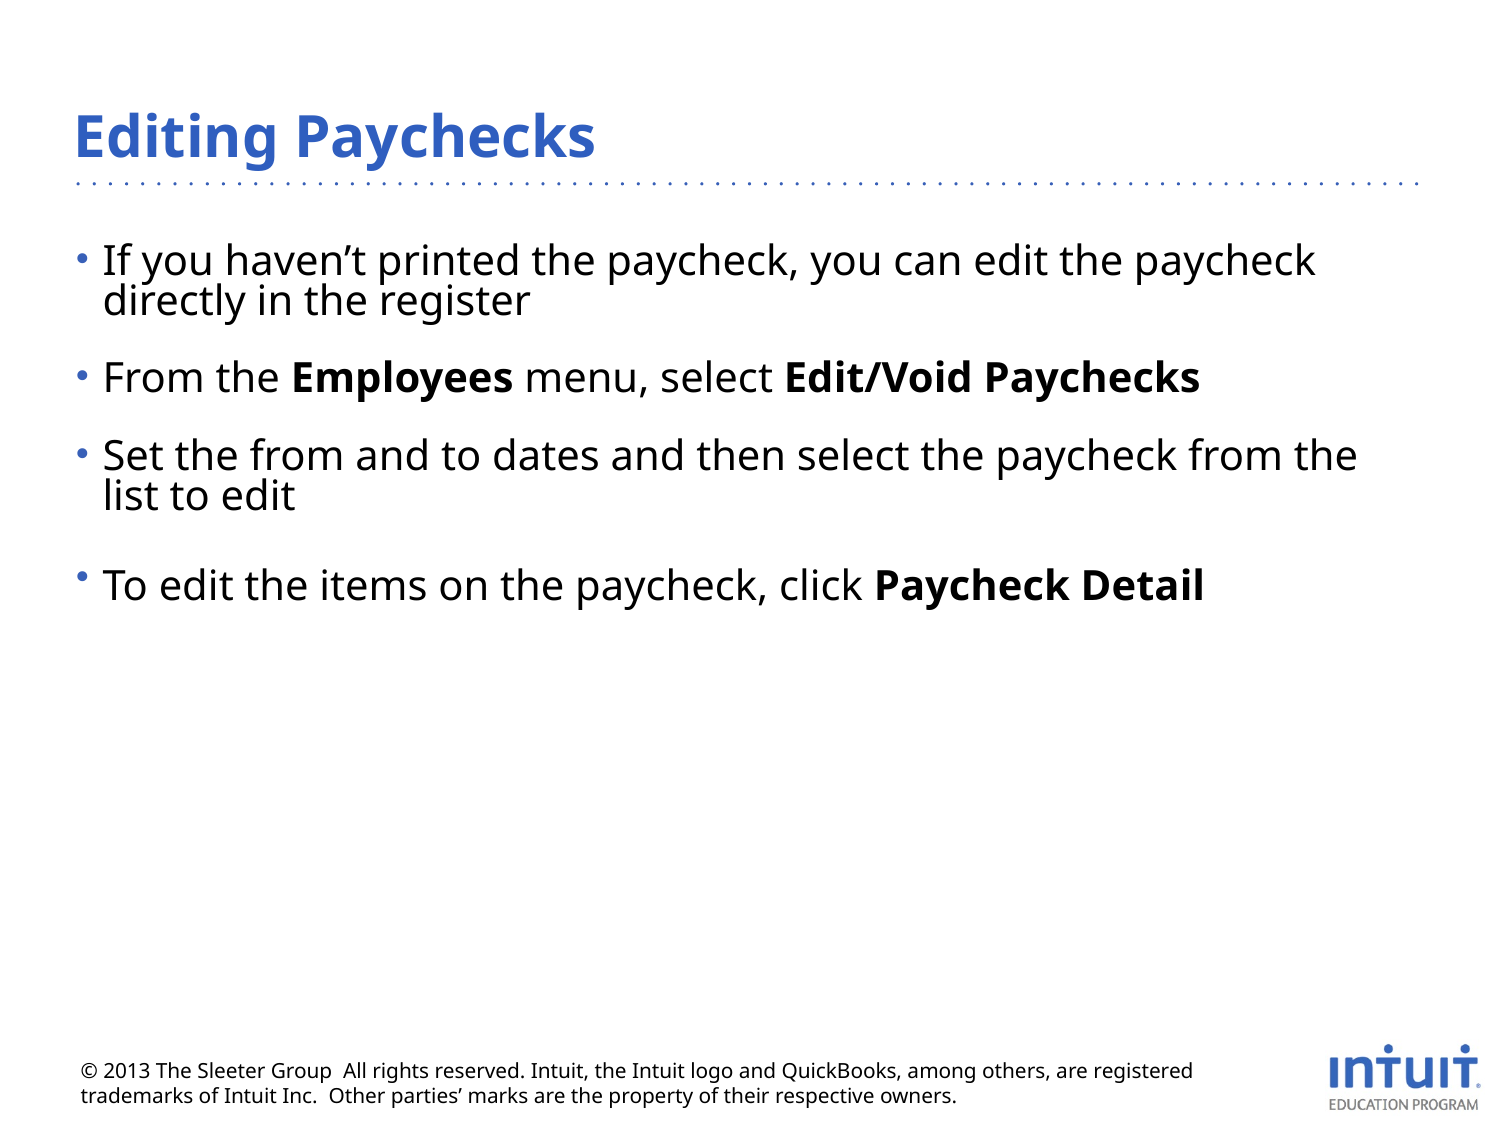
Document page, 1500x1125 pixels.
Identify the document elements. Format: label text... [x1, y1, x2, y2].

picture [1325, 1039, 1485, 1116]
list If you haven’t printed the paycheck, you can edit the paycheck directly in the register From the Employees menu, select Edit/Void Paychecks Set the from and to dates and then select the paycheck from the list to edit To edit the items on the paycheck, click Paycheck Detail [75, 235, 1424, 1012]
title Editing Paychecks [73, 62, 1424, 169]
